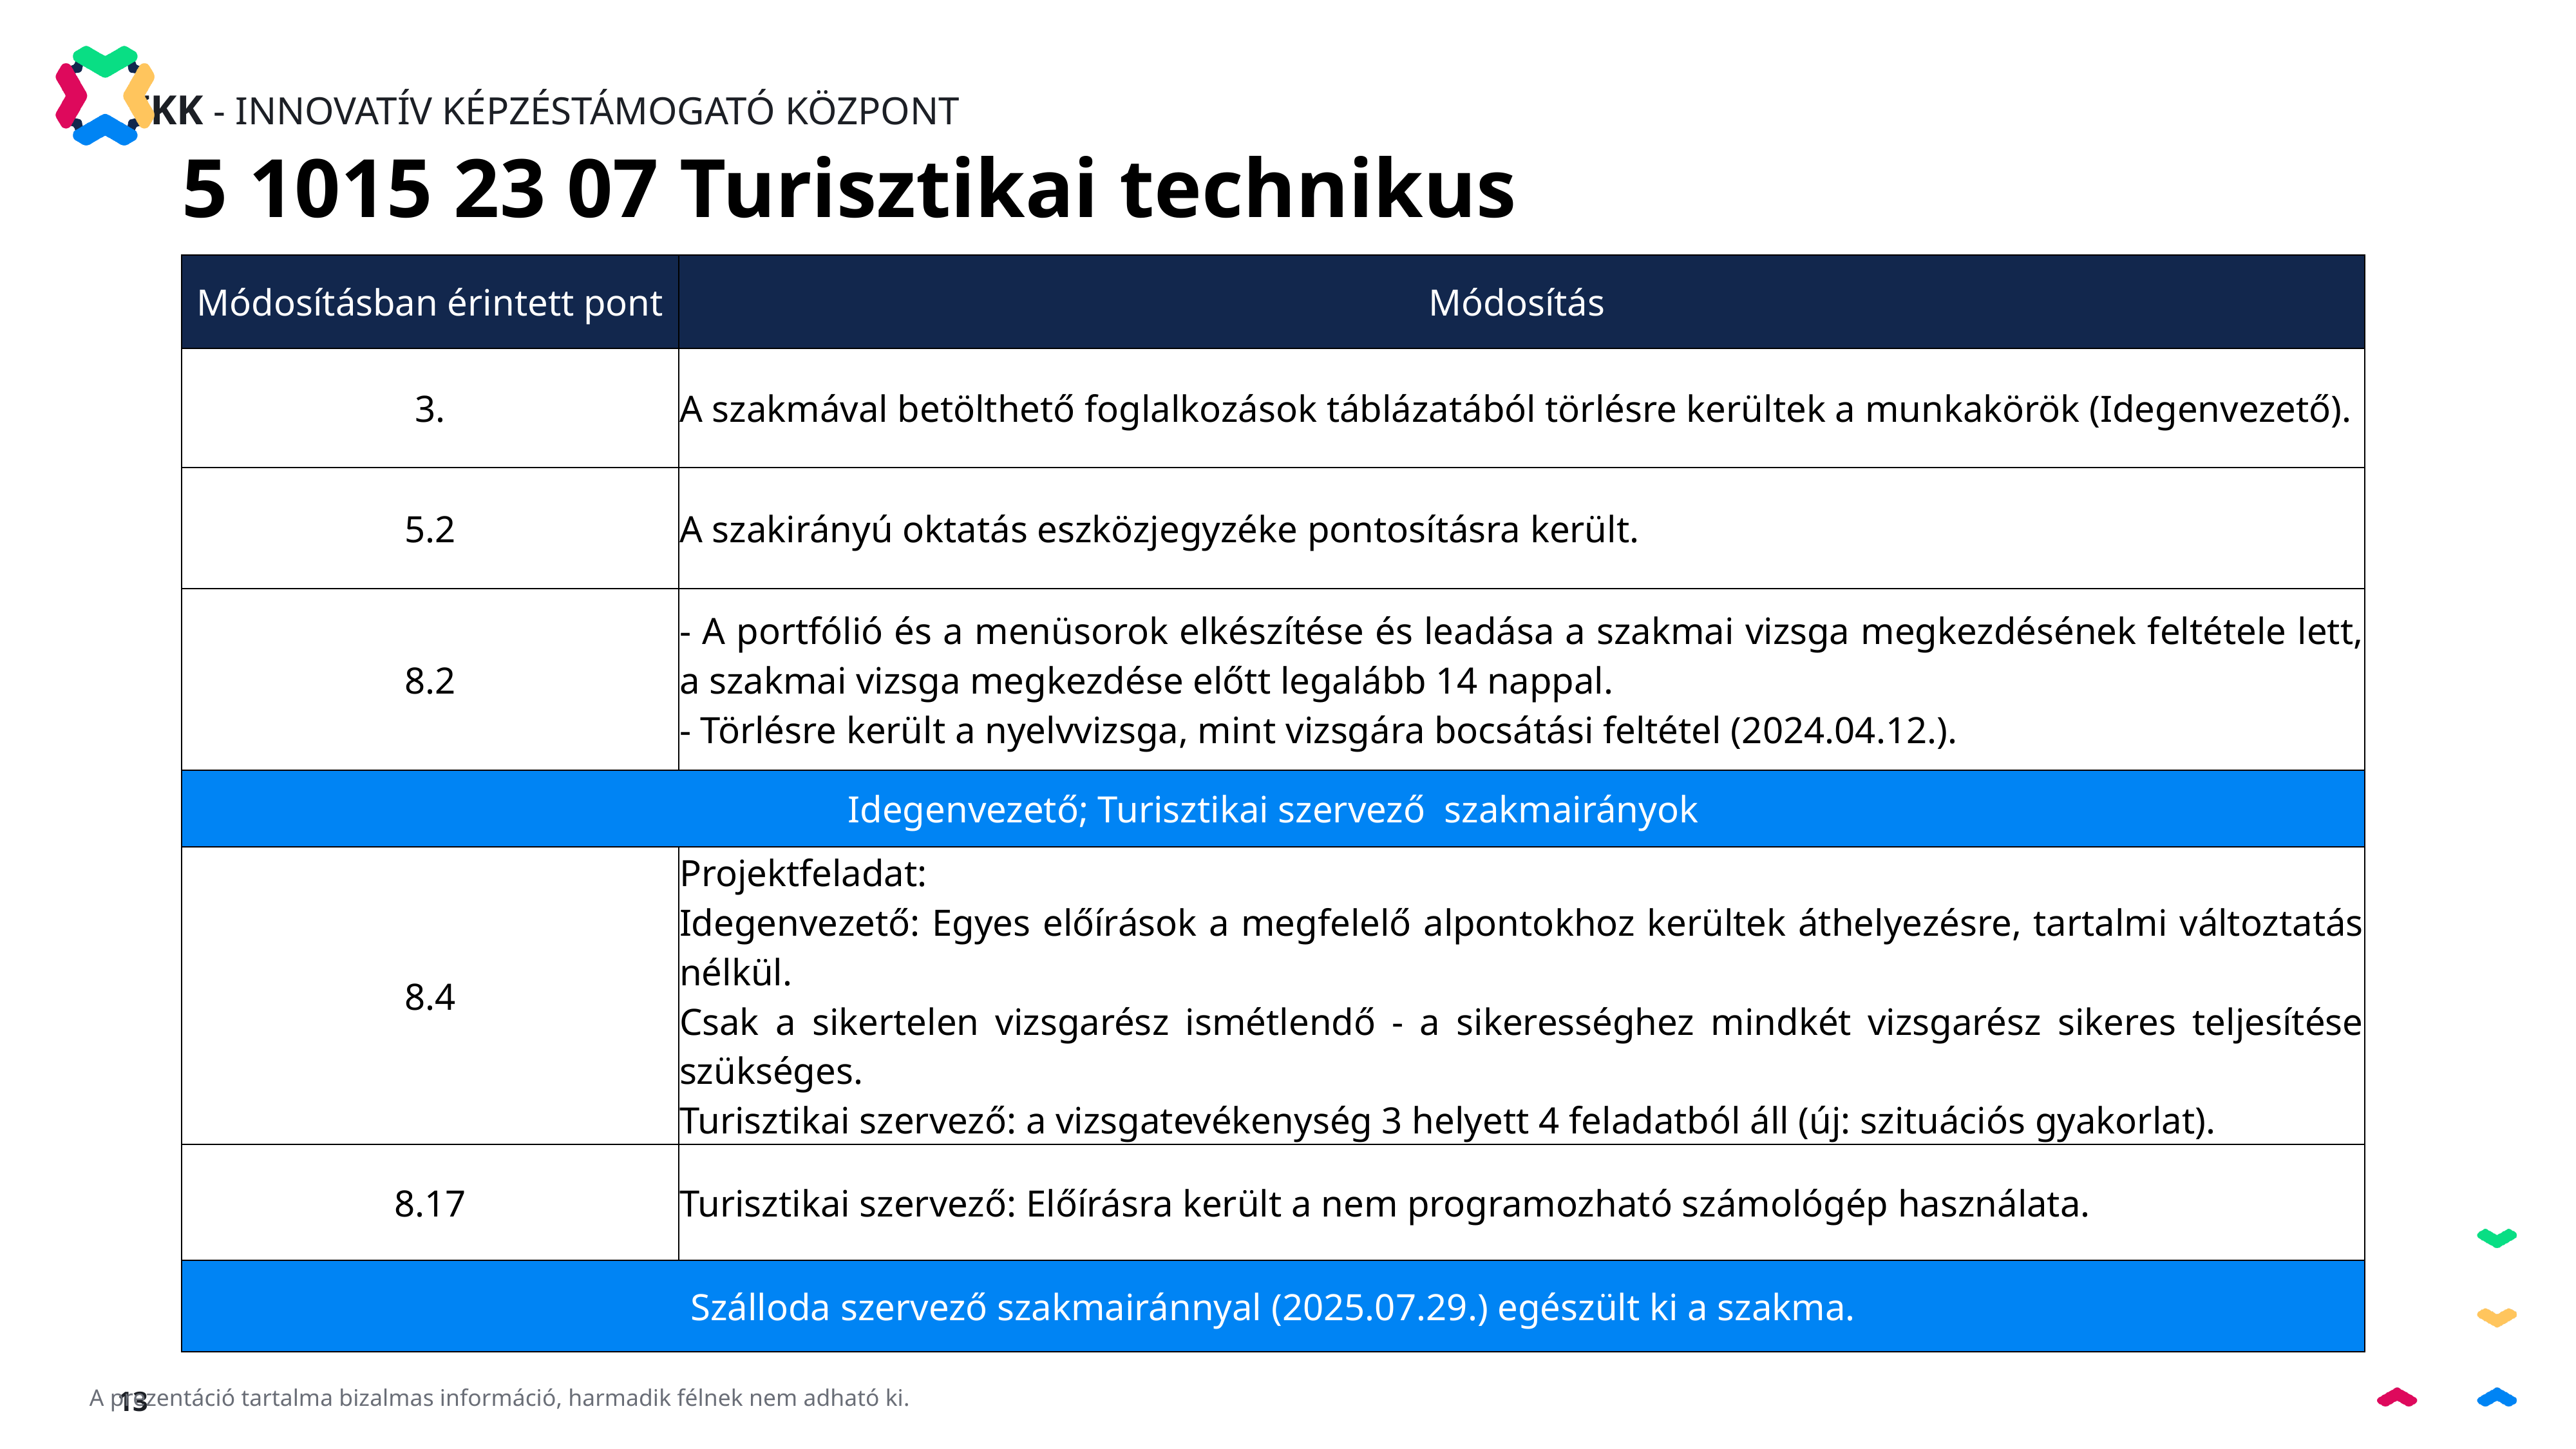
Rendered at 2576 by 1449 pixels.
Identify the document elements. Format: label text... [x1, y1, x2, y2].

table_cell Szálloda szervező szakmairánnyal (2025.07.29.) egészült ki a szakma. [182, 1261, 2364, 1351]
table_cell Projektfeladat: Idegenvezető: Egyes előírások a megfelelő alpontokhoz kerültek áthelyezésre, tartalmi változtatás nélkül. Csak a sikertelen vizsgarész ismétlendő - a sikerességhez mindkét vizsgarész sikeres teljesítése szükséges. Turisztikai szervező: a vizsgatevékenység 3 helyett 4 feladatból áll (új: szituációs gyakorlat). [679, 848, 2364, 1144]
table_cell A szakmával betölthető foglalkozások táblázatából törlésre kerültek a munkakörök (Idegenvezető). [679, 349, 2364, 467]
table_cell Turisztikai szervező: Előírásra került a nem programozható számológép használata. [679, 1145, 2364, 1260]
table_cell 8.17 [182, 1145, 678, 1260]
table_cell Idegenvezető; Turisztikai szervező szakmairányok [182, 771, 2364, 846]
table_cell A szakirányú oktatás eszközjegyzéke pontosításra került. [679, 468, 2364, 588]
table_cell 3. [182, 349, 678, 467]
table_cell - A portfólió és a menüsorok elkészítése és leadása a szakmai vizsga megkezdésének feltétele lett, a szakmai vizsga megkezdése előtt legalább 14 nappal. - Törlésre került a nyelvvizsga, mint vizsgára bocsátási feltétel (2024.04.12.). [679, 589, 2364, 770]
list 5 1015 23 07 Turisztikai technikus [182, 137, 2499, 236]
table_cell 5.2 [182, 468, 678, 588]
table_cell 8.2 [182, 589, 678, 770]
table_header Módosítás [679, 256, 2364, 348]
picture [55, 46, 155, 146]
table_cell 8.4 [182, 848, 678, 1144]
table_header Módosításban érintett pont [182, 256, 678, 348]
picture [2377, 1229, 2517, 1406]
